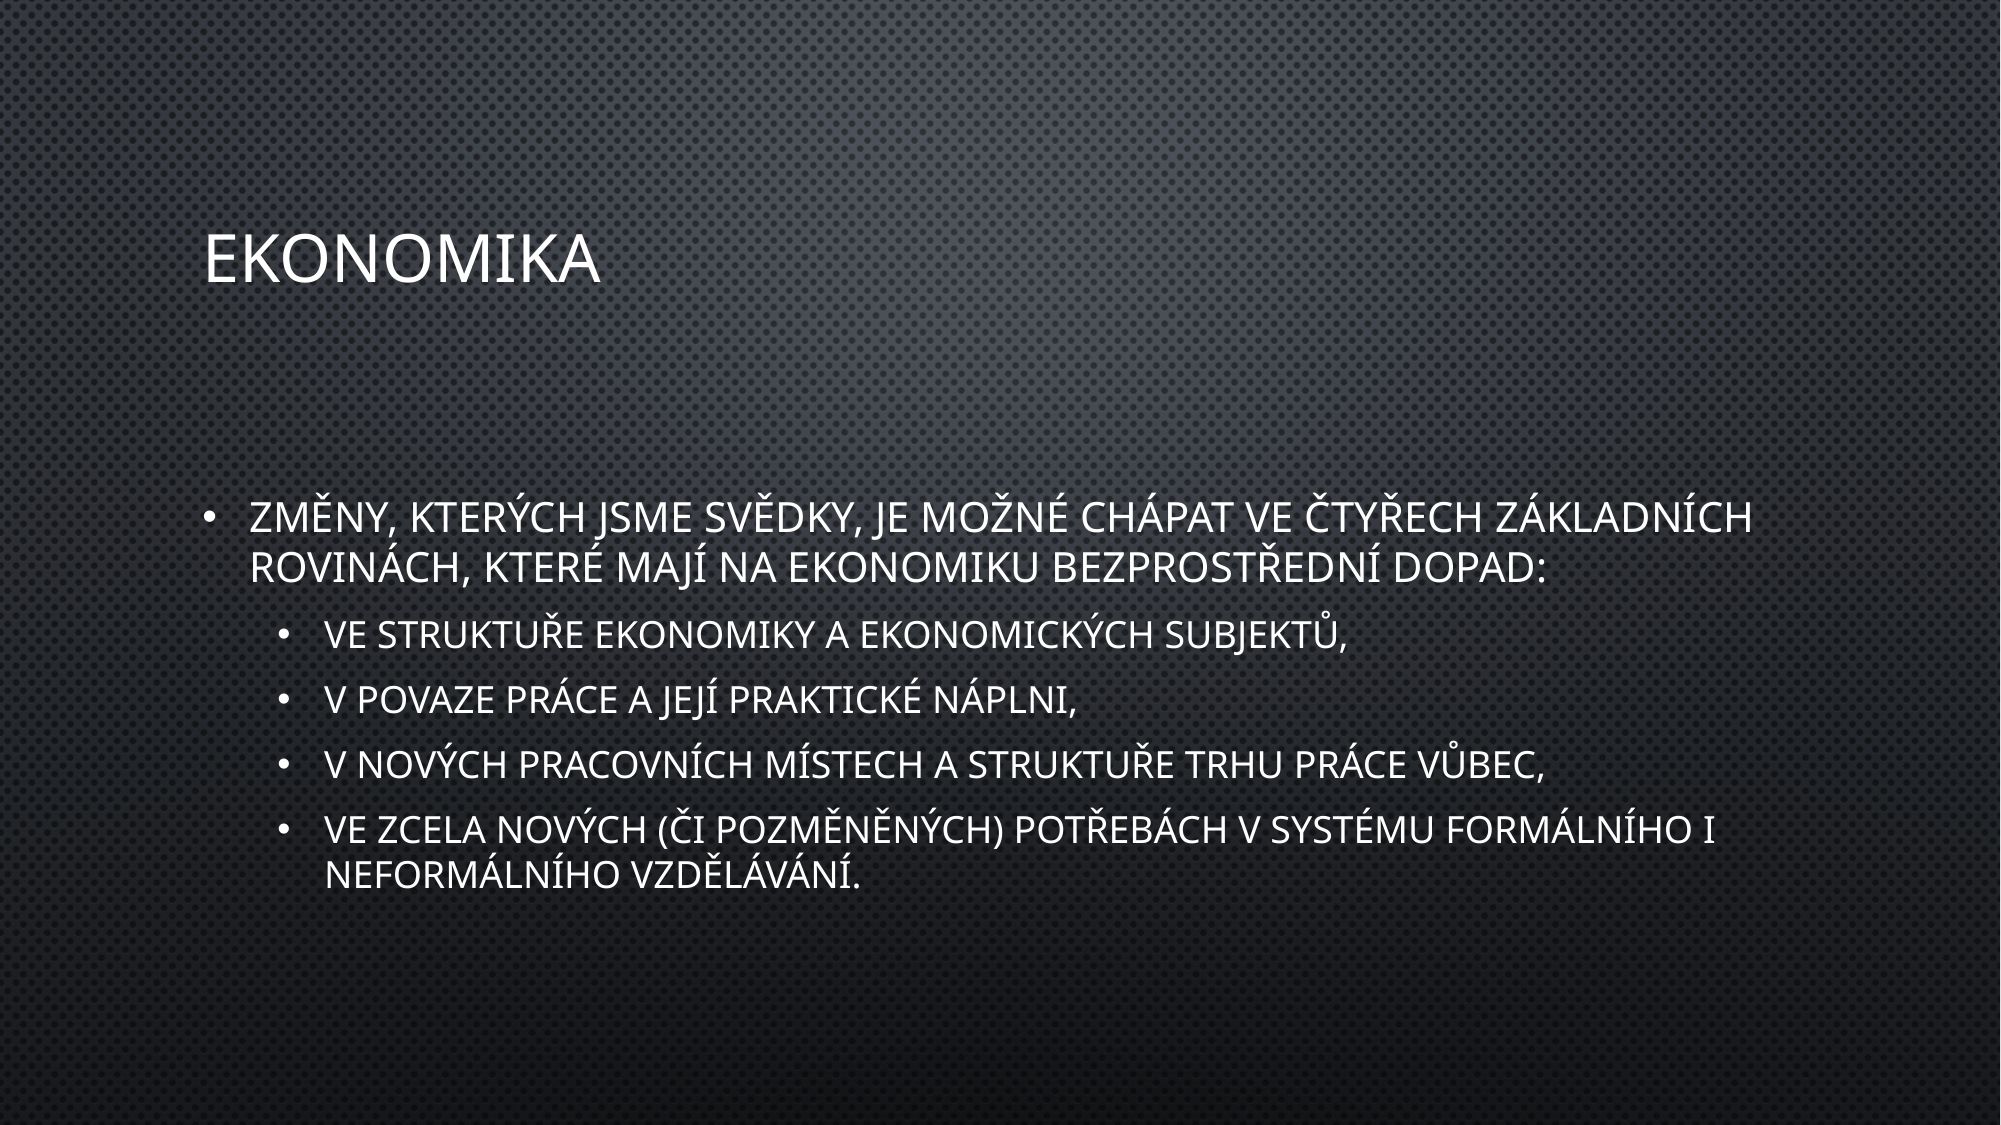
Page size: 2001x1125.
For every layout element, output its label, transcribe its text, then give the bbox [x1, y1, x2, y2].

list Změny, kterých jsme svědky, je možné chápat ve čtyřech základních rovinách, které mají na ekonomiku bezprostřední dopad: ve struktuře ekonomiky a ekonomických subjektů, v povaze práce a její praktické náplni, v nových pracovních místech a struktuře trhu práce vůbec, ve zcela nových (či pozměněných) potřebách v systému formálního i neformálního vzdělávání. [187, 437, 1813, 950]
title Ekonomika [187, 99, 1813, 413]
